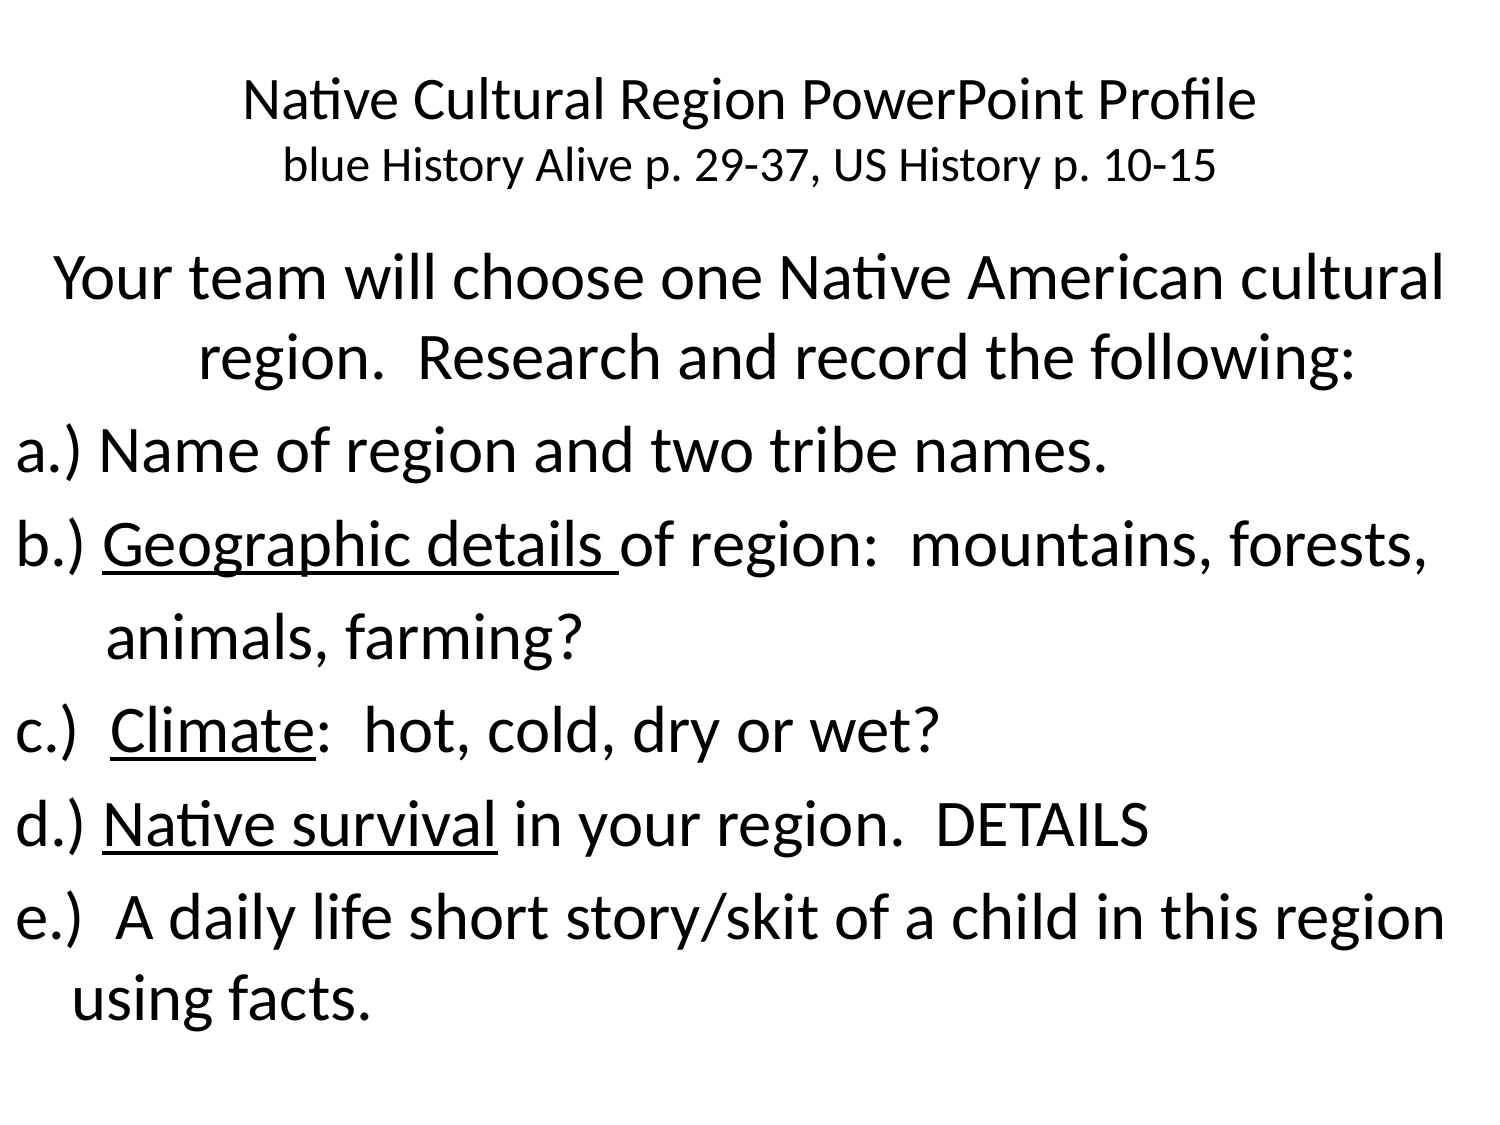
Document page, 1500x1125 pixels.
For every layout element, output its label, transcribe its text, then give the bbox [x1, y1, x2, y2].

list Your team will choose one Native American cultural region. Research and record the following: a.) Name of region and two tribe names. b.) Geographic details of region: mountains, forests, animals, farming? c.) Climate: hot, cold, dry or wet? d.) Native survival in your region. DETAILS e.) A daily life short story/skit of a child in this region using facts. [0, 224, 1500, 1068]
title Native Cultural Region PowerPoint Profile blue History Alive p. 29-37, US History p. 10-15 [0, 50, 1500, 200]
